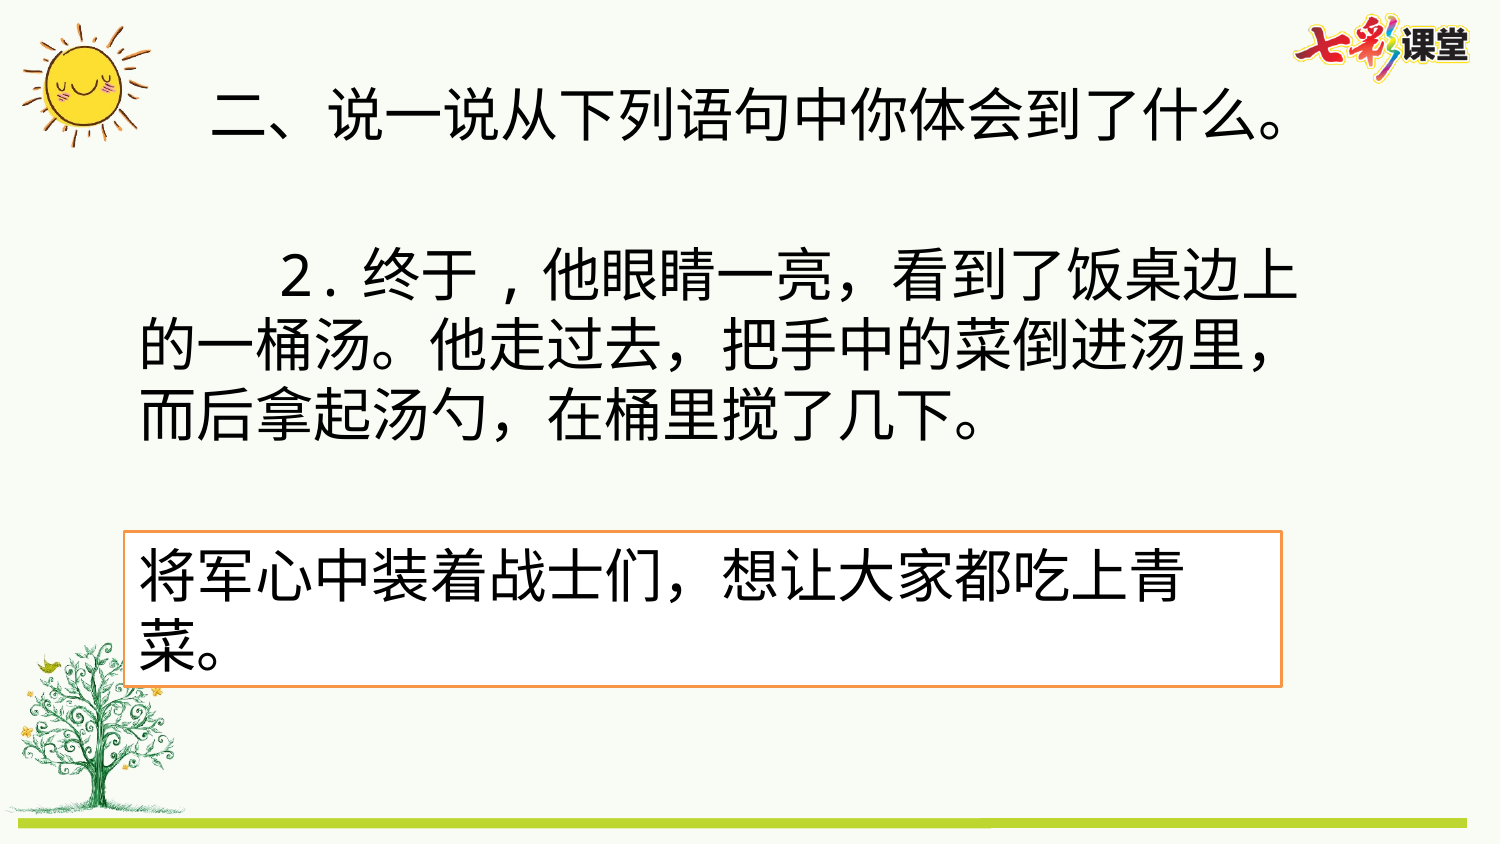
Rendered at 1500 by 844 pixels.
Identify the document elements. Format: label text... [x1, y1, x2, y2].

text_box 2.终于,他眼睛一亮，看到了饭桌边上的一桶汤。他走过去，把手中的菜倒进汤里，而后拿起汤勺，在桶里搅了几下。 [123, 230, 1343, 456]
text_box 二、说一说从下列语句中你体会到了什么。 [194, 71, 1379, 156]
picture [0, 608, 1467, 844]
text_box 将军心中装着战士们，想让大家都吃上青菜。 [123, 530, 1283, 688]
picture [0, 0, 173, 172]
picture [1291, 9, 1472, 87]
